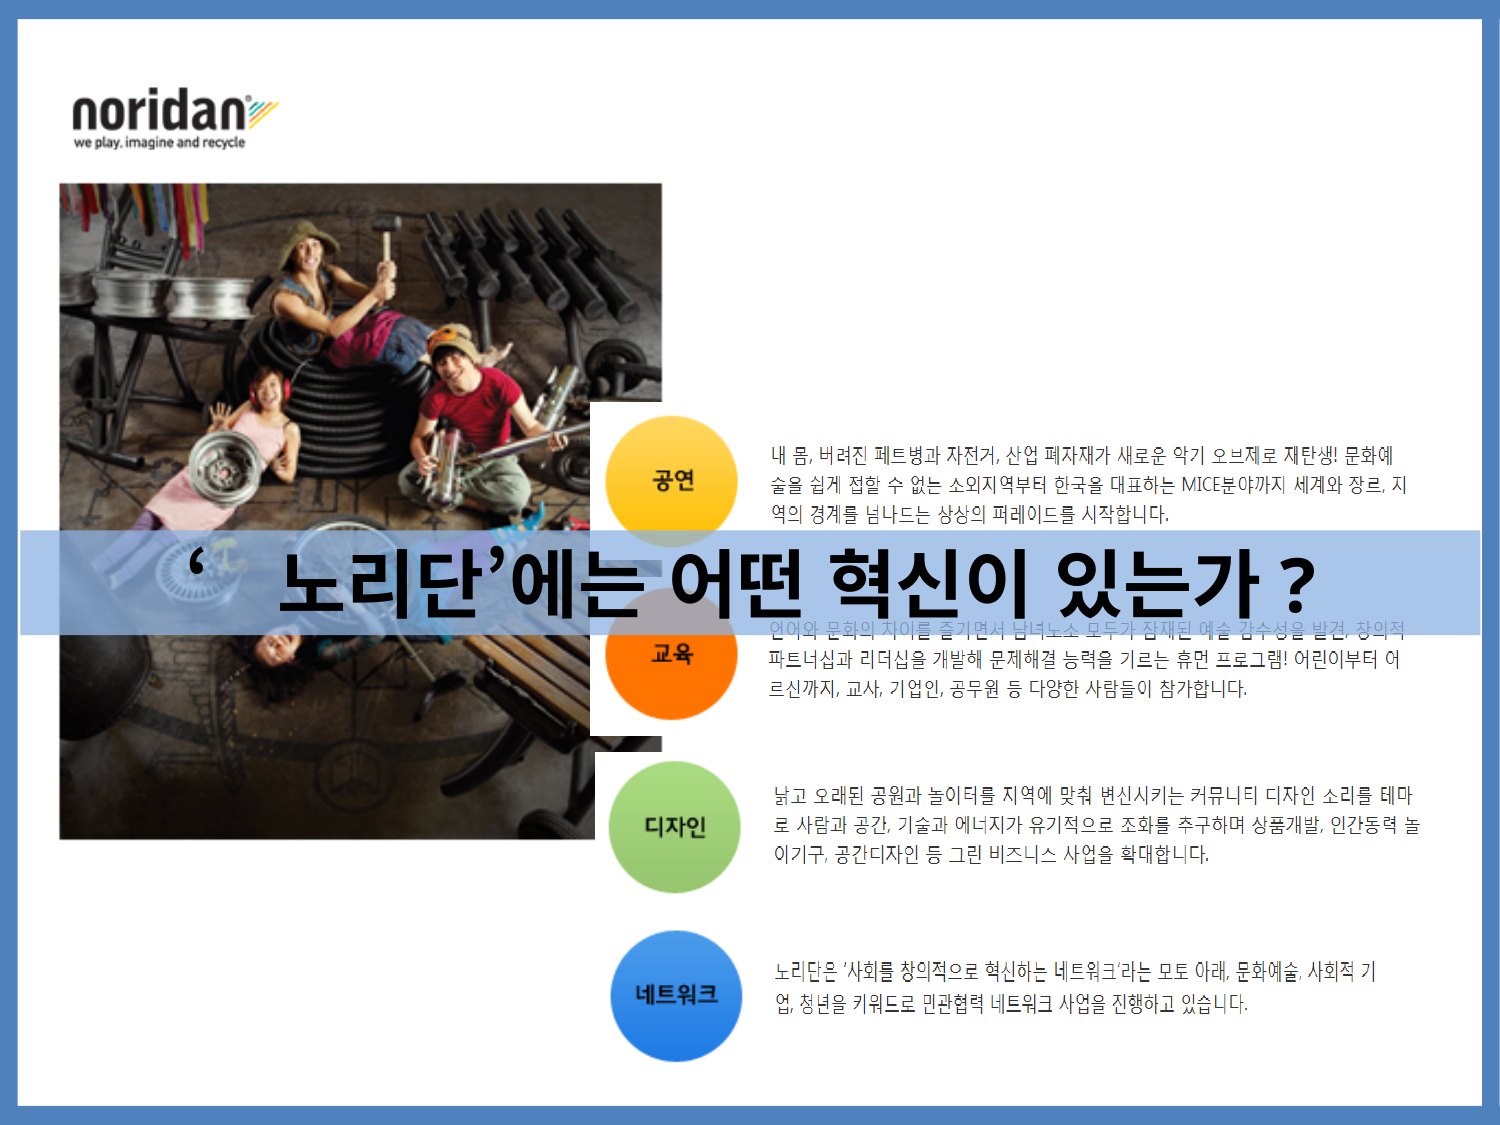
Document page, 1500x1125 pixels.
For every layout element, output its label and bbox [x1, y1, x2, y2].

text_box [0, 0, 1500, 1125]
